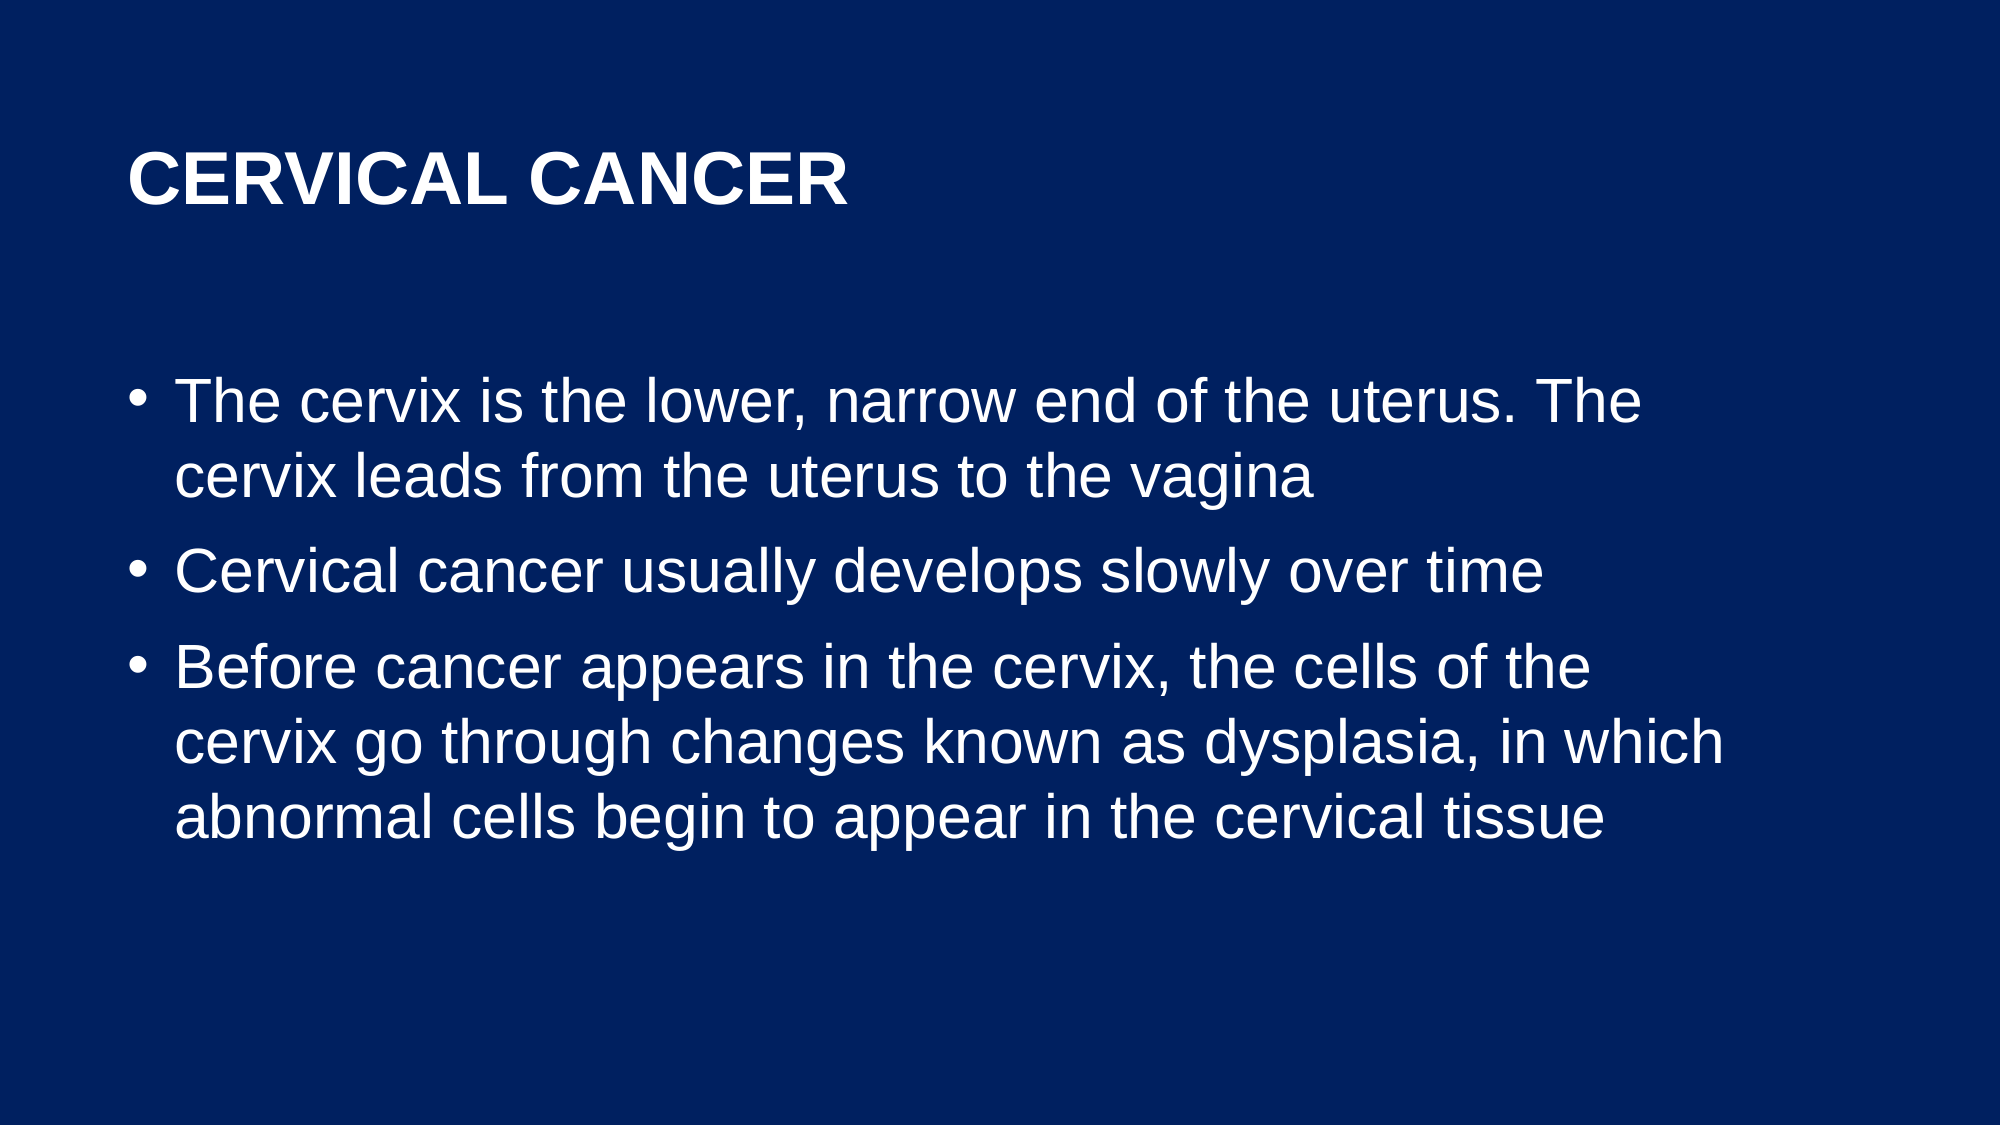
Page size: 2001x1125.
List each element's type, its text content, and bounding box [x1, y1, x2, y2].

list The cervix is the lower, narrow end of the uterus. The cervix leads from the uterus to the vagina Cervical cancer usually develops slowly over time Before cancer appears in the cervix, the cells of the cervix go through changes known as dysplasia, in which abnormal cells begin to appear in the cervical tissue [112, 351, 1775, 950]
title Cervical Cancer [112, 99, 1775, 339]
